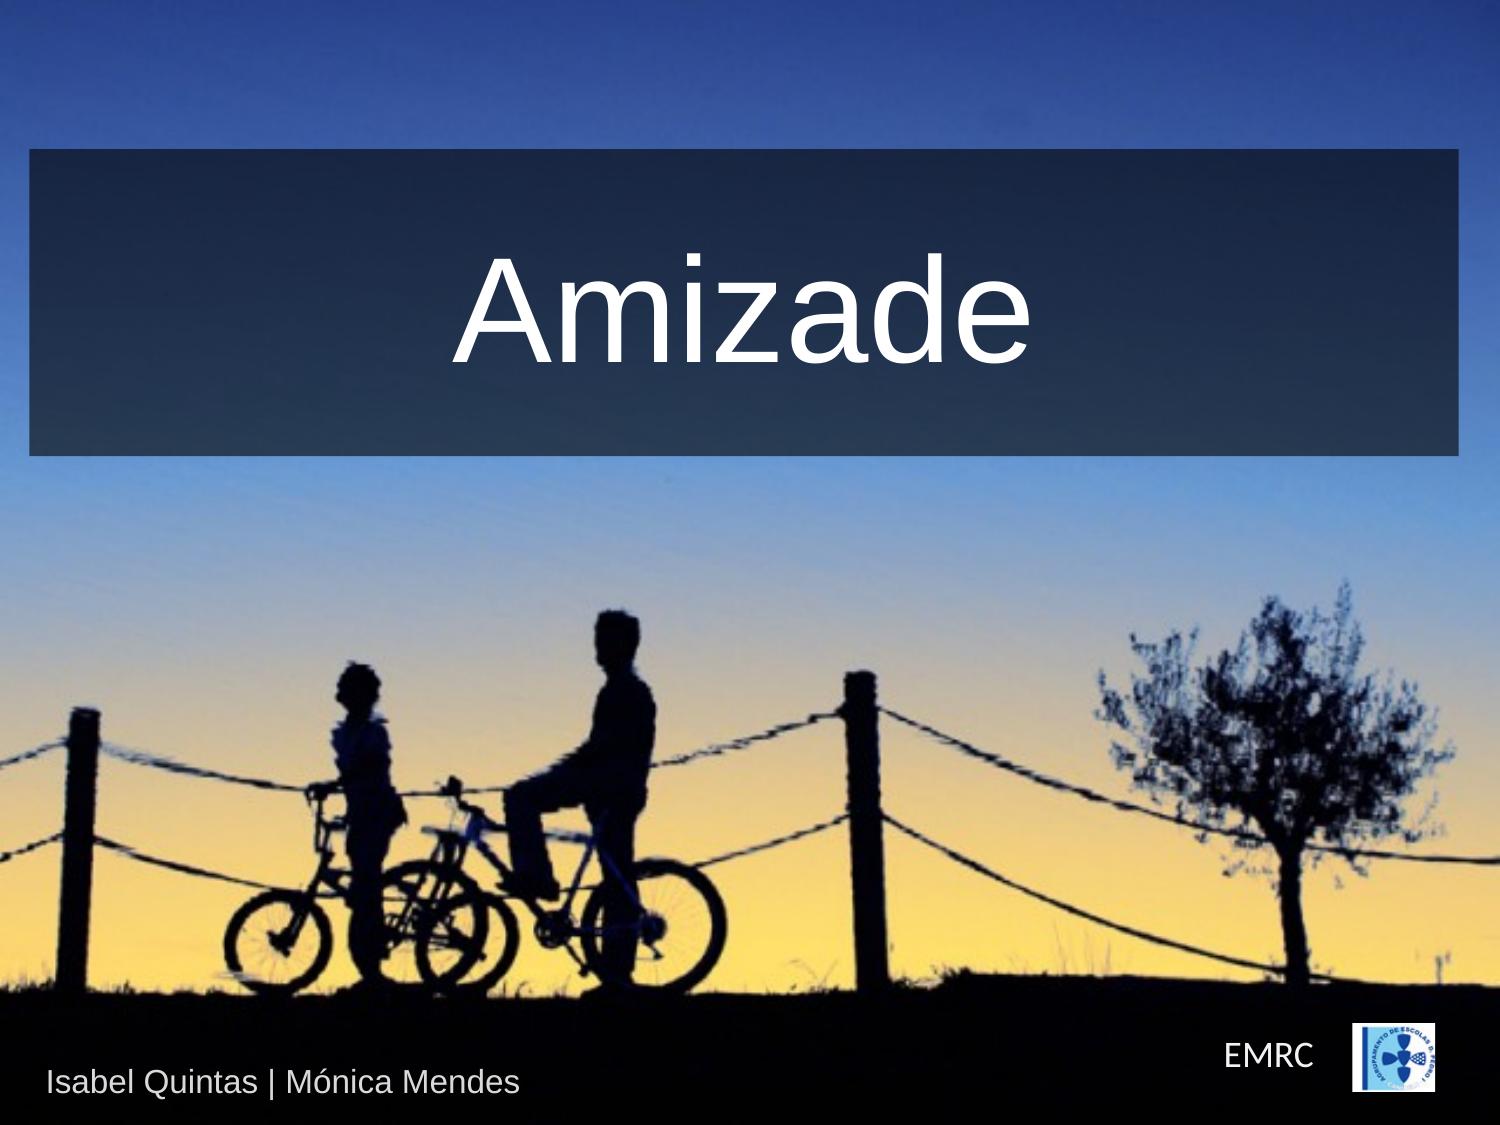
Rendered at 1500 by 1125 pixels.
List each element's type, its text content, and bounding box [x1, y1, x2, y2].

picture [0, 0, 1500, 1125]
footer Isabel Quintas | Mónica Mendes [0, 1035, 567, 1125]
title Amizade [29, 149, 1459, 457]
text_box EMRC [1116, 1023, 1329, 1083]
